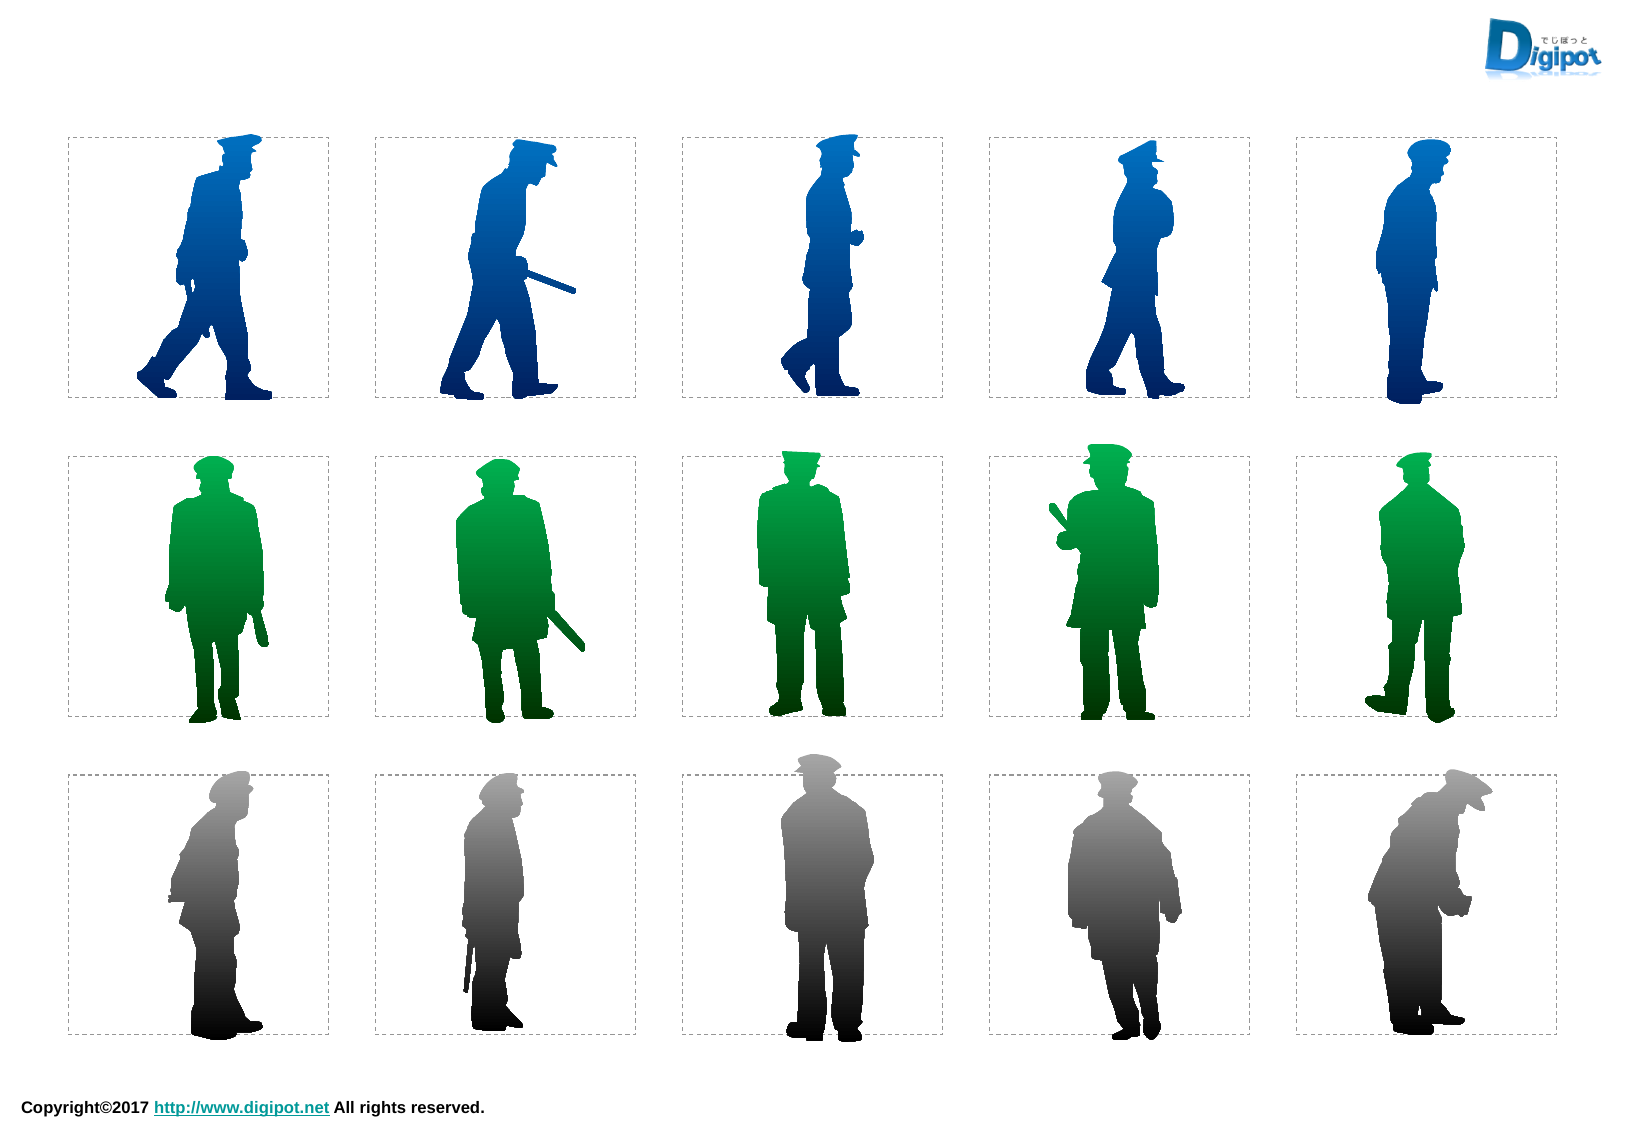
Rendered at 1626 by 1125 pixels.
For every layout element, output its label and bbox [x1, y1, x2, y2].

text_box [1067, 771, 1182, 1041]
text_box [781, 753, 874, 1042]
text_box [1365, 452, 1466, 723]
text_box [1367, 769, 1493, 1036]
picture [1485, 18, 1602, 82]
text_box [781, 134, 864, 397]
text_box [165, 455, 270, 723]
text_box [1086, 140, 1185, 399]
text_box [456, 459, 586, 723]
text_box [1048, 443, 1160, 720]
text_box [136, 134, 272, 400]
text_box [462, 772, 525, 1032]
text_box [168, 770, 264, 1041]
text_box [757, 450, 851, 717]
text_box [440, 139, 577, 400]
text_box [1376, 139, 1452, 405]
